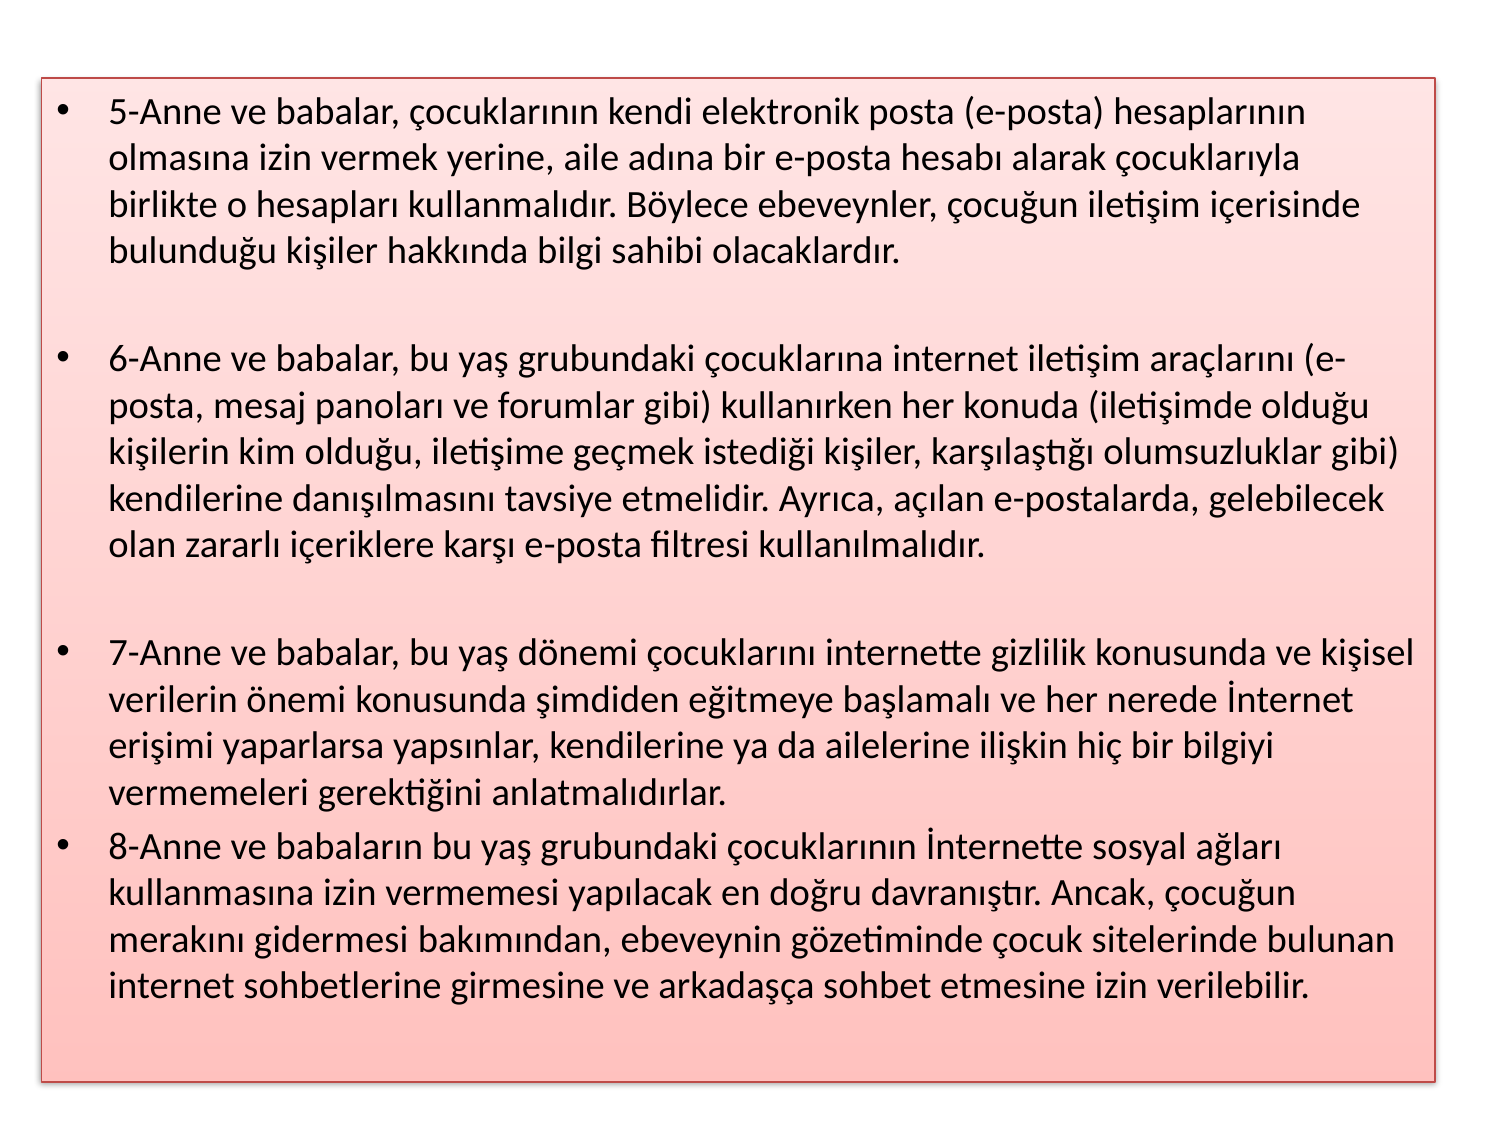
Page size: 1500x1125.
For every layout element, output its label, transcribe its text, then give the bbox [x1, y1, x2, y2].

list 5-Anne ve babalar, çocuklarının kendi elektronik posta (e-posta) hesaplarının olmasına izin vermek yerine, aile adına bir e-posta hesabı alarak çocuklarıyla birlikte o hesapları kullanmalıdır. Böylece ebeveynler, çocuğun iletişim içerisinde bulunduğu kişiler hakkında bilgi sahibi olacaklardır. 6-Anne ve babalar, bu yaş grubundaki çocuklarına internet iletişim araçlarını (e-posta, mesaj panoları ve forumlar gibi) kullanırken her konuda (iletişimde olduğu kişilerin kim olduğu, iletişime geçmek istediği kişiler, karşılaştığı olumsuzluklar gibi) kendilerine danışılmasını tavsiye etmelidir. Ayrıca, açılan e-postalarda, gelebilecek olan zararlı içeriklere karşı e-posta filtresi kullanılmalıdır. 7-Anne ve babalar, bu yaş dönemi çocuklarını internette gizlilik konusunda ve kişisel verilerin önemi konusunda şimdiden eğitmeye başlamalı ve her nerede İnternet erişimi yaparlarsa yapsınlar, kendilerine ya da ailelerine ilişkin hiç bir bilgiyi vermemeleri gerektiğini anlatmalıdırlar. 8-Anne ve babaların bu yaş grubundaki çocuklarının İnternette sosyal ağları kullanmasına izin vermemesi yapılacak en doğru davranıştır. Ancak, çocuğun merakını gidermesi bakımından, ebeveynin gözetiminde çocuk sitelerinde bulunan internet sohbetlerine girmesine ve arkadaşça sohbet etmesine izin verilebilir. [41, 77, 1436, 1083]
